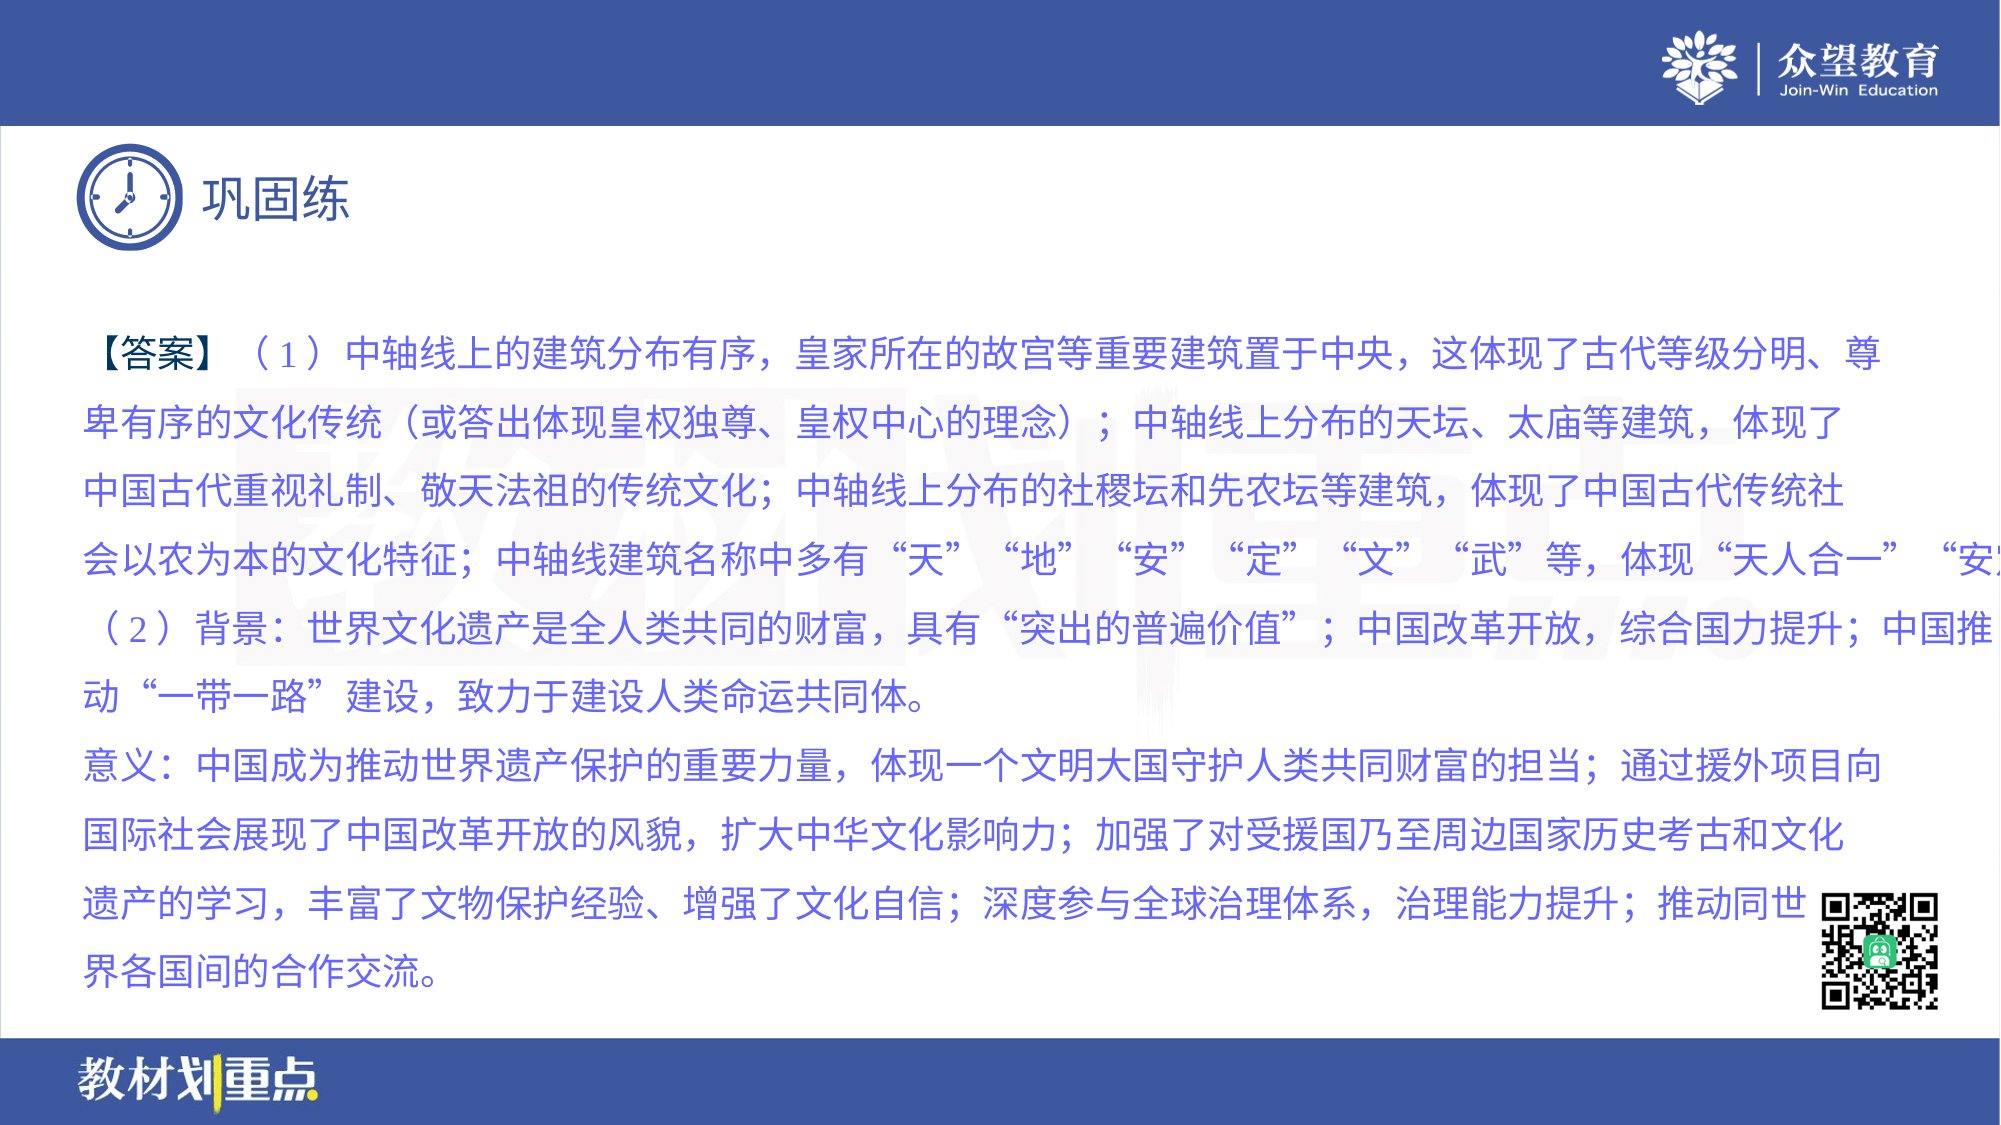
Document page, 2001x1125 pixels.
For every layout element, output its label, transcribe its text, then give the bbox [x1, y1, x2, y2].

picture [0, 0, 2000, 1125]
text_box 【答案】（1）中轴线上的建筑分布有序，皇家所在的故宫等重要建筑置于中央，这体现了古代等级分明、尊 卑有序的文化传统（或答出体现皇权独尊、皇权中心的理念）；中轴线上分布的天坛、太庙等建筑，体现了 中国古代重视礼制、敬天法祖的传统文化；中轴线上分布的社稷坛和先农坛等建筑，体现了中国古代传统社 会以农为本的文化特征；中轴线建筑名称中多有“天”“地”“安”“定”“文”“武”等，体现“天人合一”“安定和谐”。 （2）背景：世界文化遗产是全人类共同的财富，具有“突出的普遍价值”；中国改革开放，综合国力提升；中国推 动“一带一路”建设，致力于建设人类命运共同体。 意义：中国成为推动世界遗产保护的重要力量，体现一个文明大国守护人类共同财富的担当；通过援外项目向 国际社会展现了中国改革开放的风貌，扩大中华文化影响力；加强了对受援国乃至周边国家历史考古和文化 遗产的学习，丰富了文物保护经验、增强了文化自信；深度参与全球治理体系，治理能力提升；推动同世 界各国间的合作交流。 [82, 305, 1817, 983]
